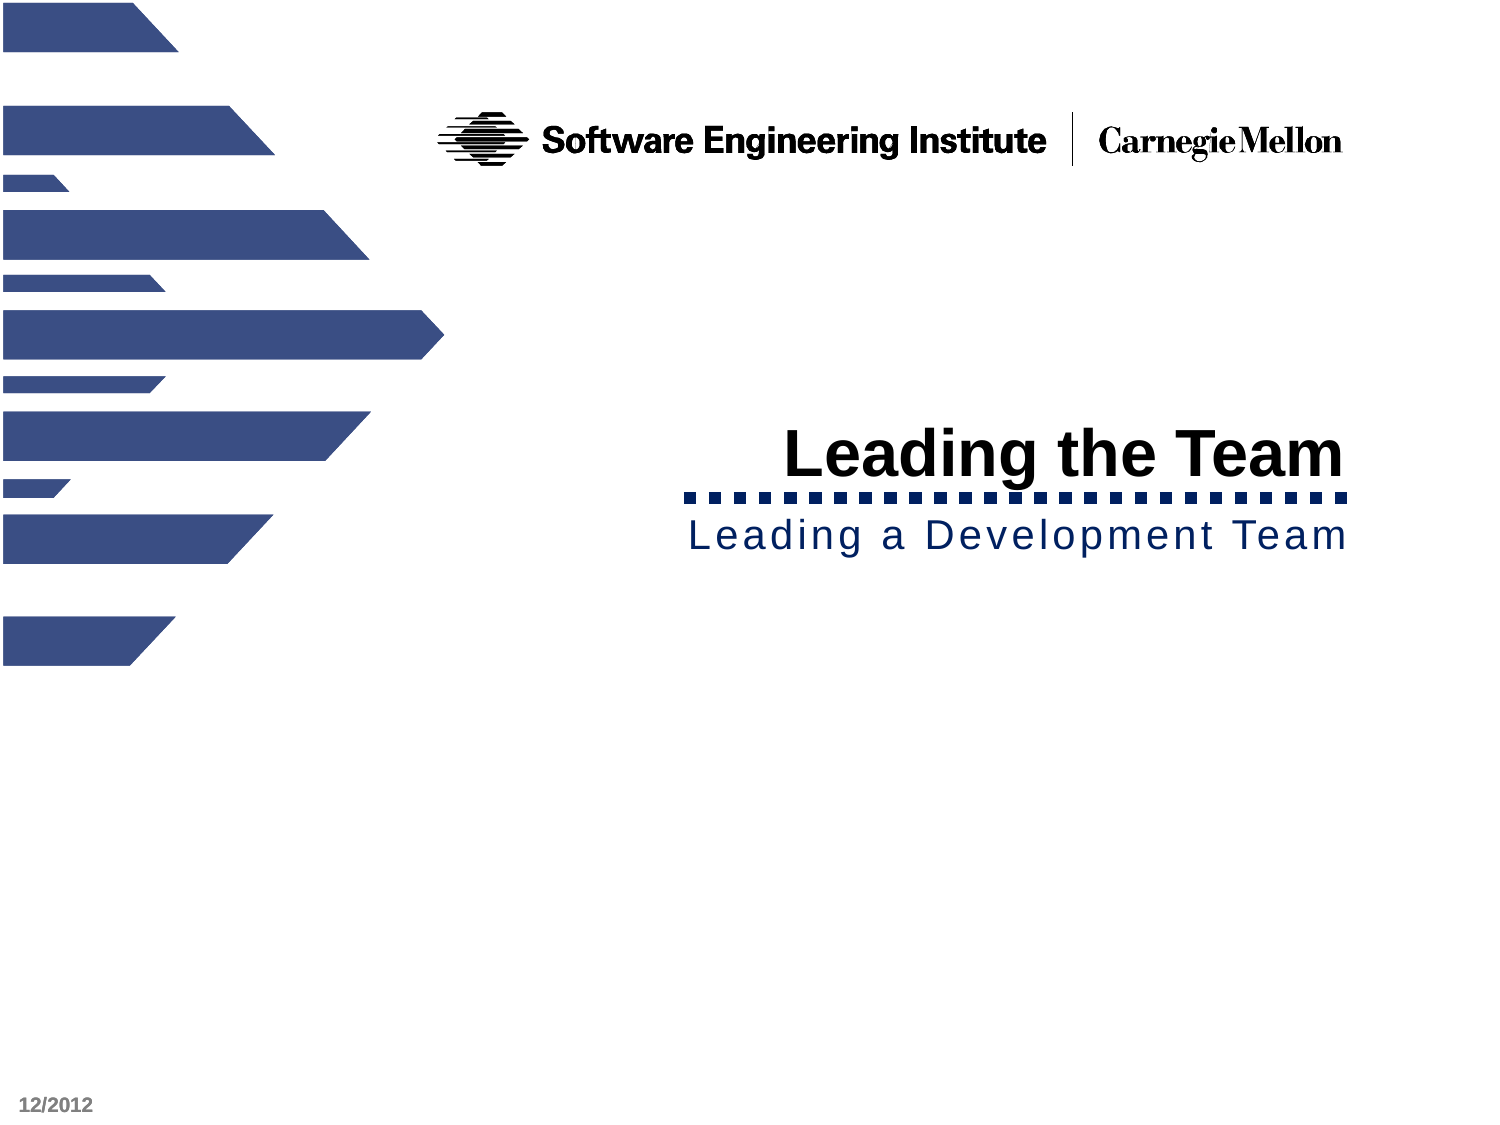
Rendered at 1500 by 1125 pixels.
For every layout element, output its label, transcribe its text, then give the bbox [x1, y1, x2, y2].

text_box Leading the Team [768, 401, 1360, 497]
text_box Leading a Development Team [649, 518, 1347, 559]
